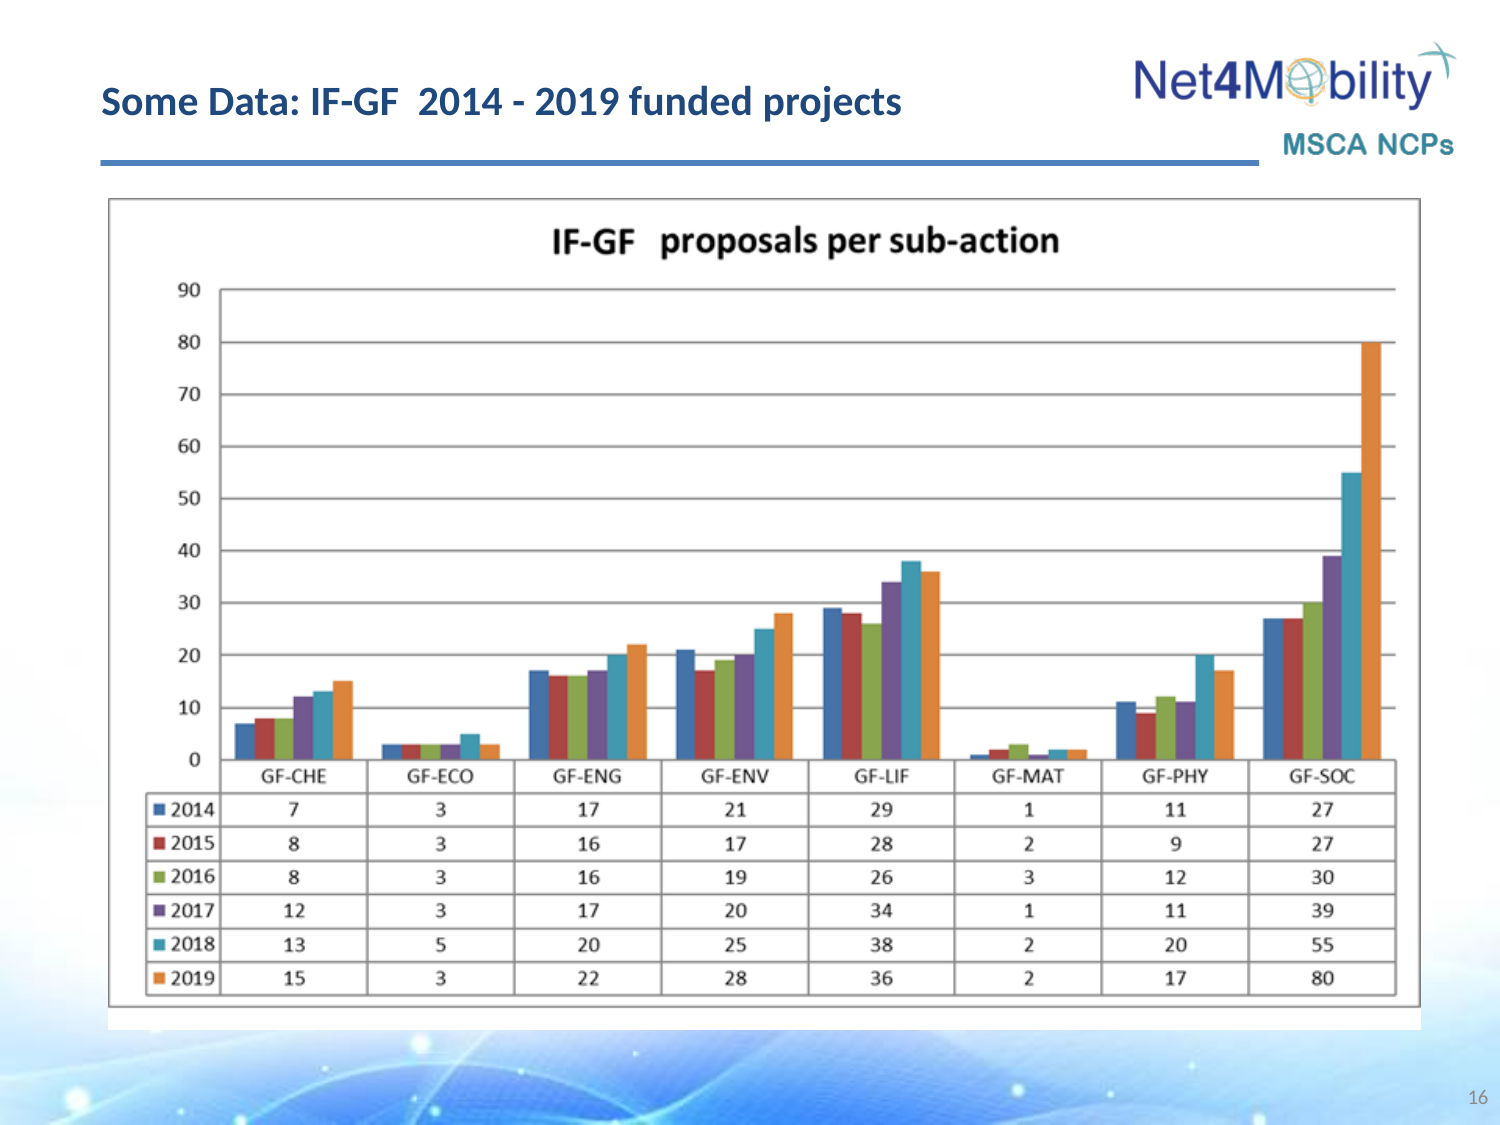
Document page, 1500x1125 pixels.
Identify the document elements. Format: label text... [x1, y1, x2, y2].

slide_number 16 [1153, 1066, 1500, 1125]
picture [0, 0, 1500, 1125]
title Some Data: IF-GF 2014 - 2019 funded projects [29, 36, 1500, 161]
